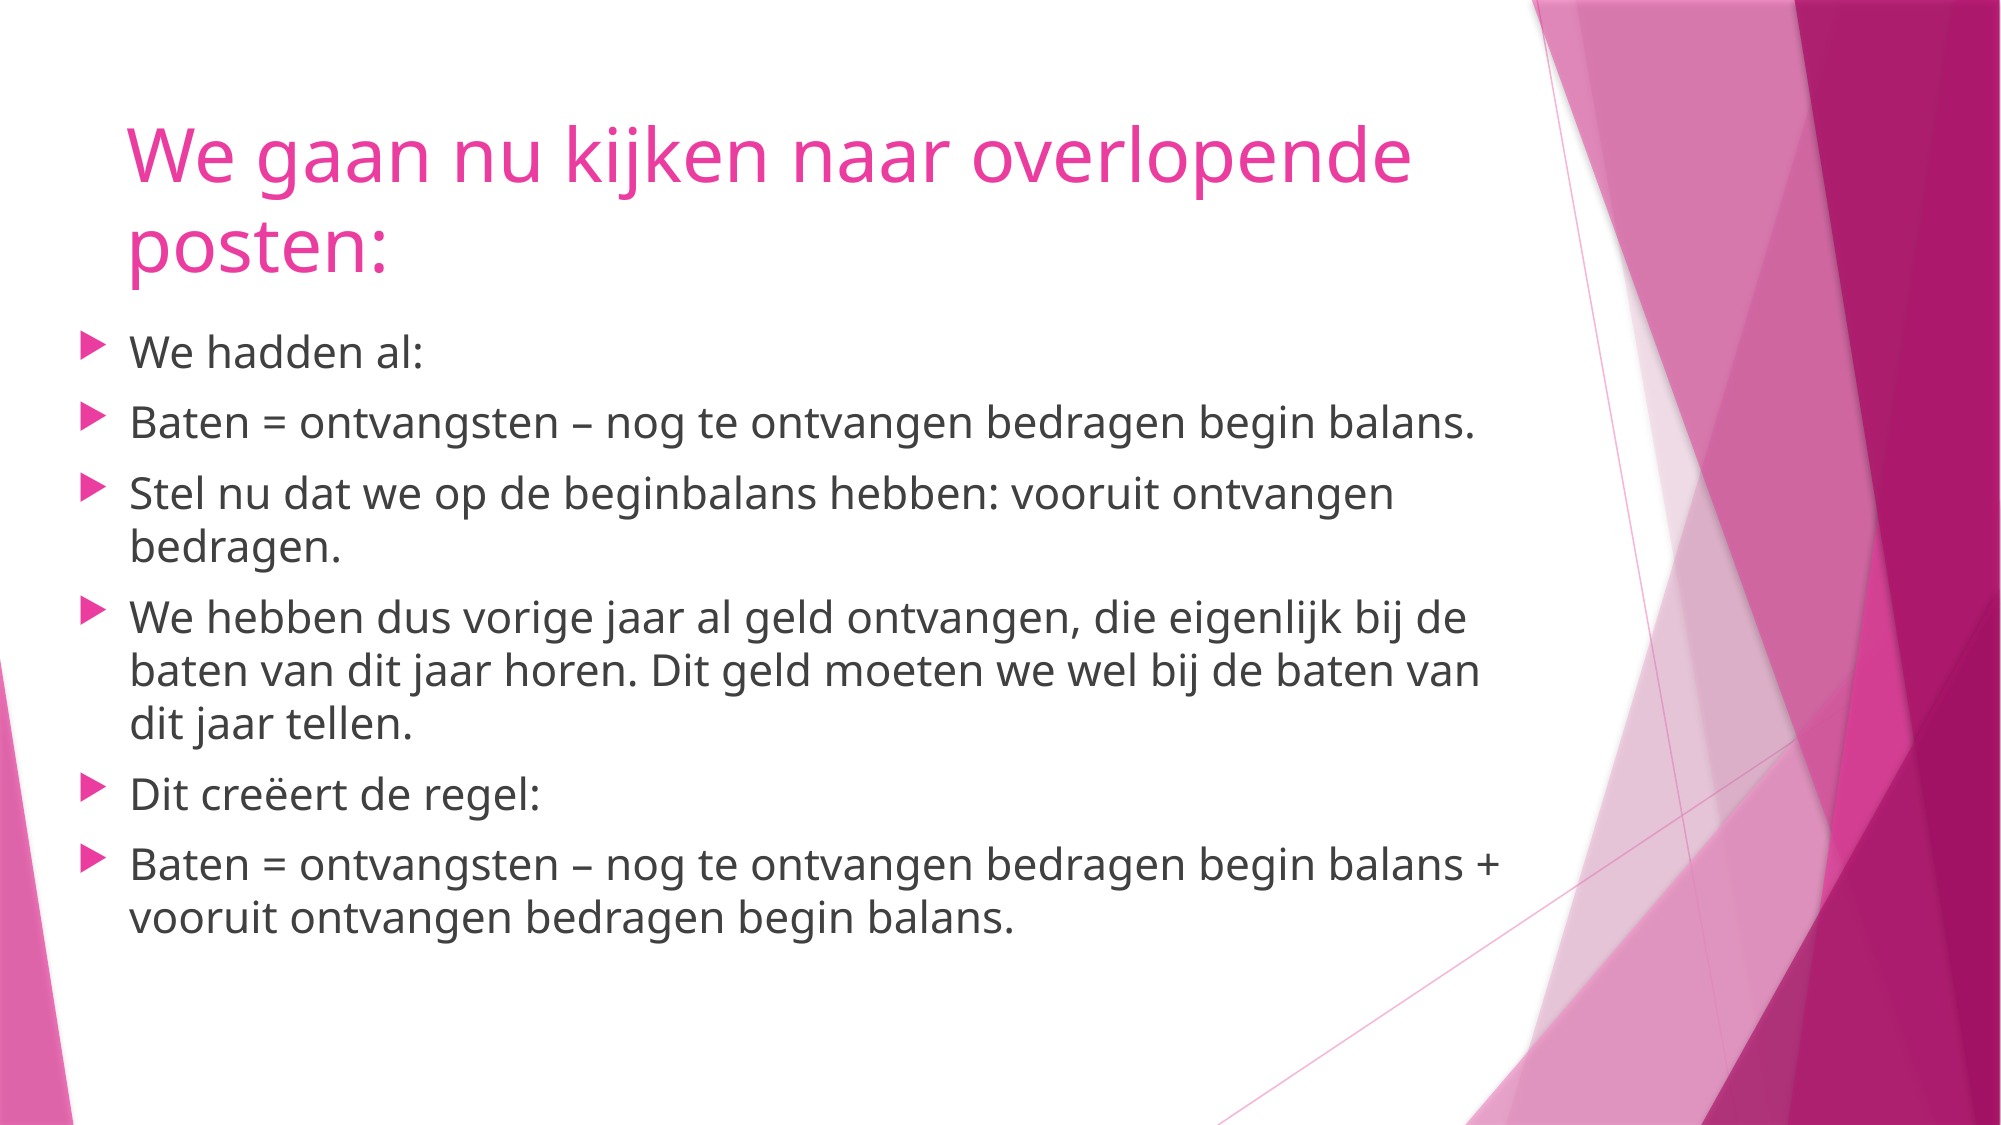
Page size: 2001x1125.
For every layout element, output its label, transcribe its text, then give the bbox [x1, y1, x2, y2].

list We hadden al: Baten = ontvangsten – nog te ontvangen bedragen begin balans. Stel nu dat we op de beginbalans hebben: vooruit ontvangen bedragen. We hebben dus vorige jaar al geld ontvangen, die eigenlijk bij de baten van dit jaar horen. Dit geld moeten we wel bij de baten van dit jaar tellen. Dit creëert de regel: Baten = ontvangsten – nog te ontvangen bedragen begin balans + vooruit ontvangen bedragen begin balans. [62, 316, 1522, 991]
title We gaan nu kijken naar overlopende posten: [111, 99, 1522, 316]
